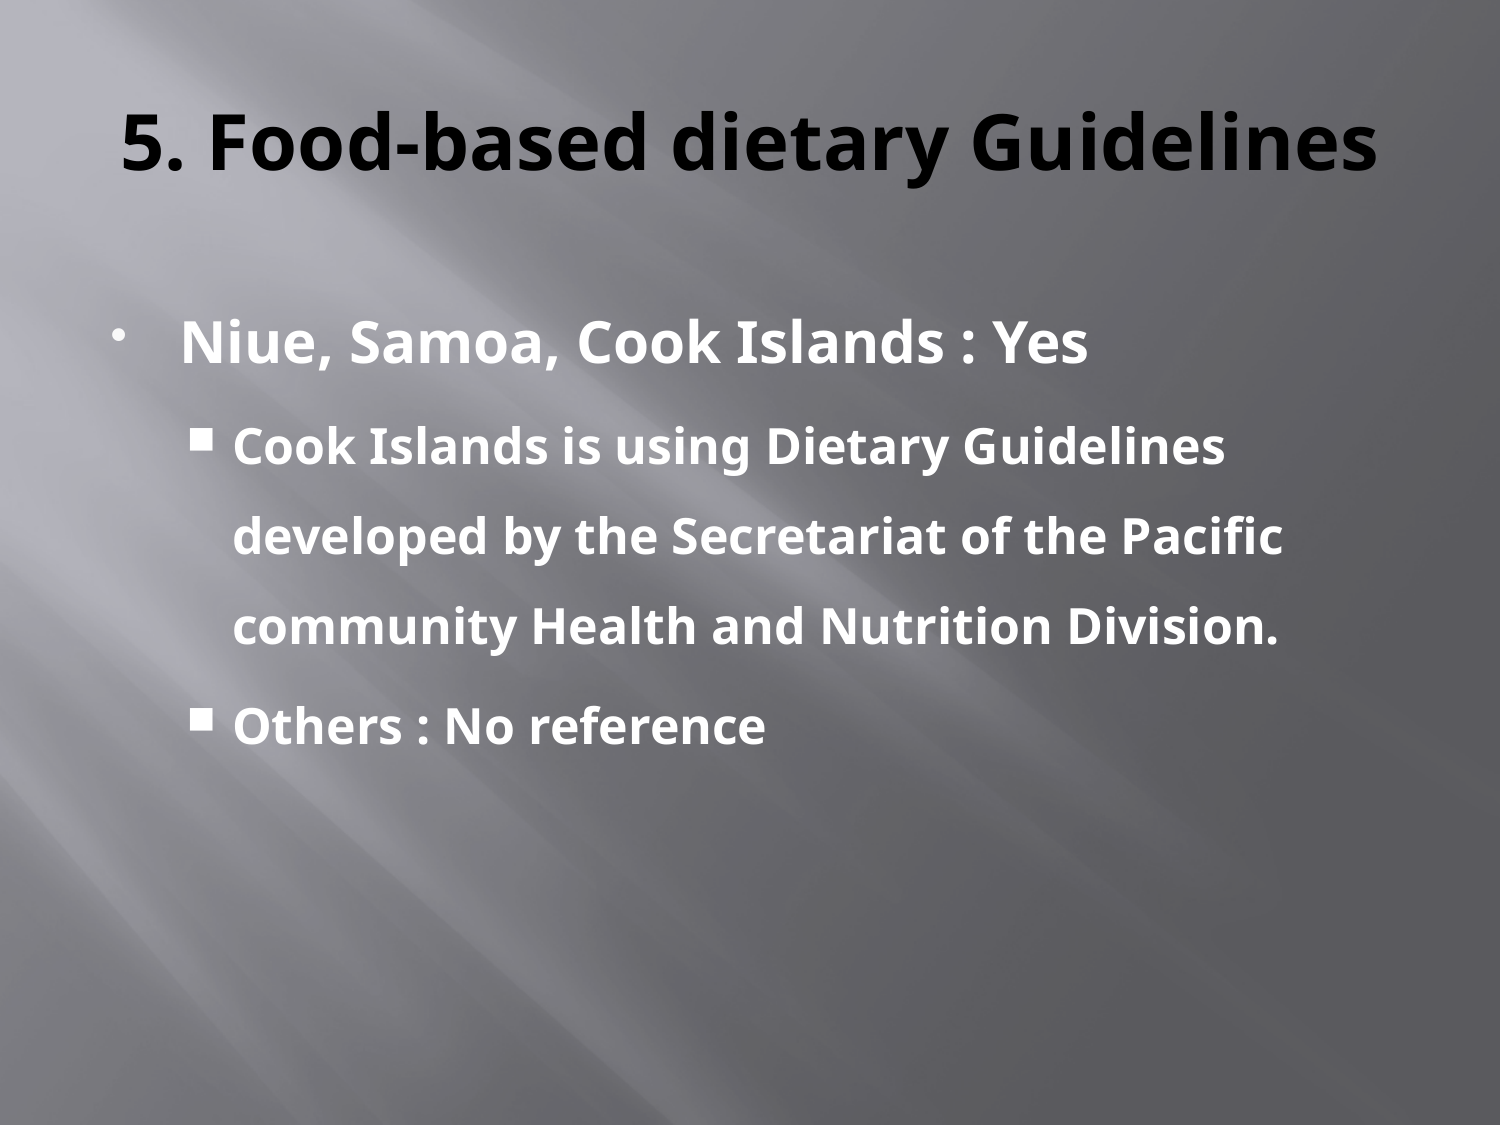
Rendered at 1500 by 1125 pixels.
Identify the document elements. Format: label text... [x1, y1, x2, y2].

title 5. Food-based dietary Guidelines [75, 45, 1425, 233]
list Niue, Samoa, Cook Islands : Yes Cook Islands is using Dietary Guidelines developed by the Secretariat of the Pacific community Health and Nutrition Division. Others : No reference [75, 262, 1425, 1035]
